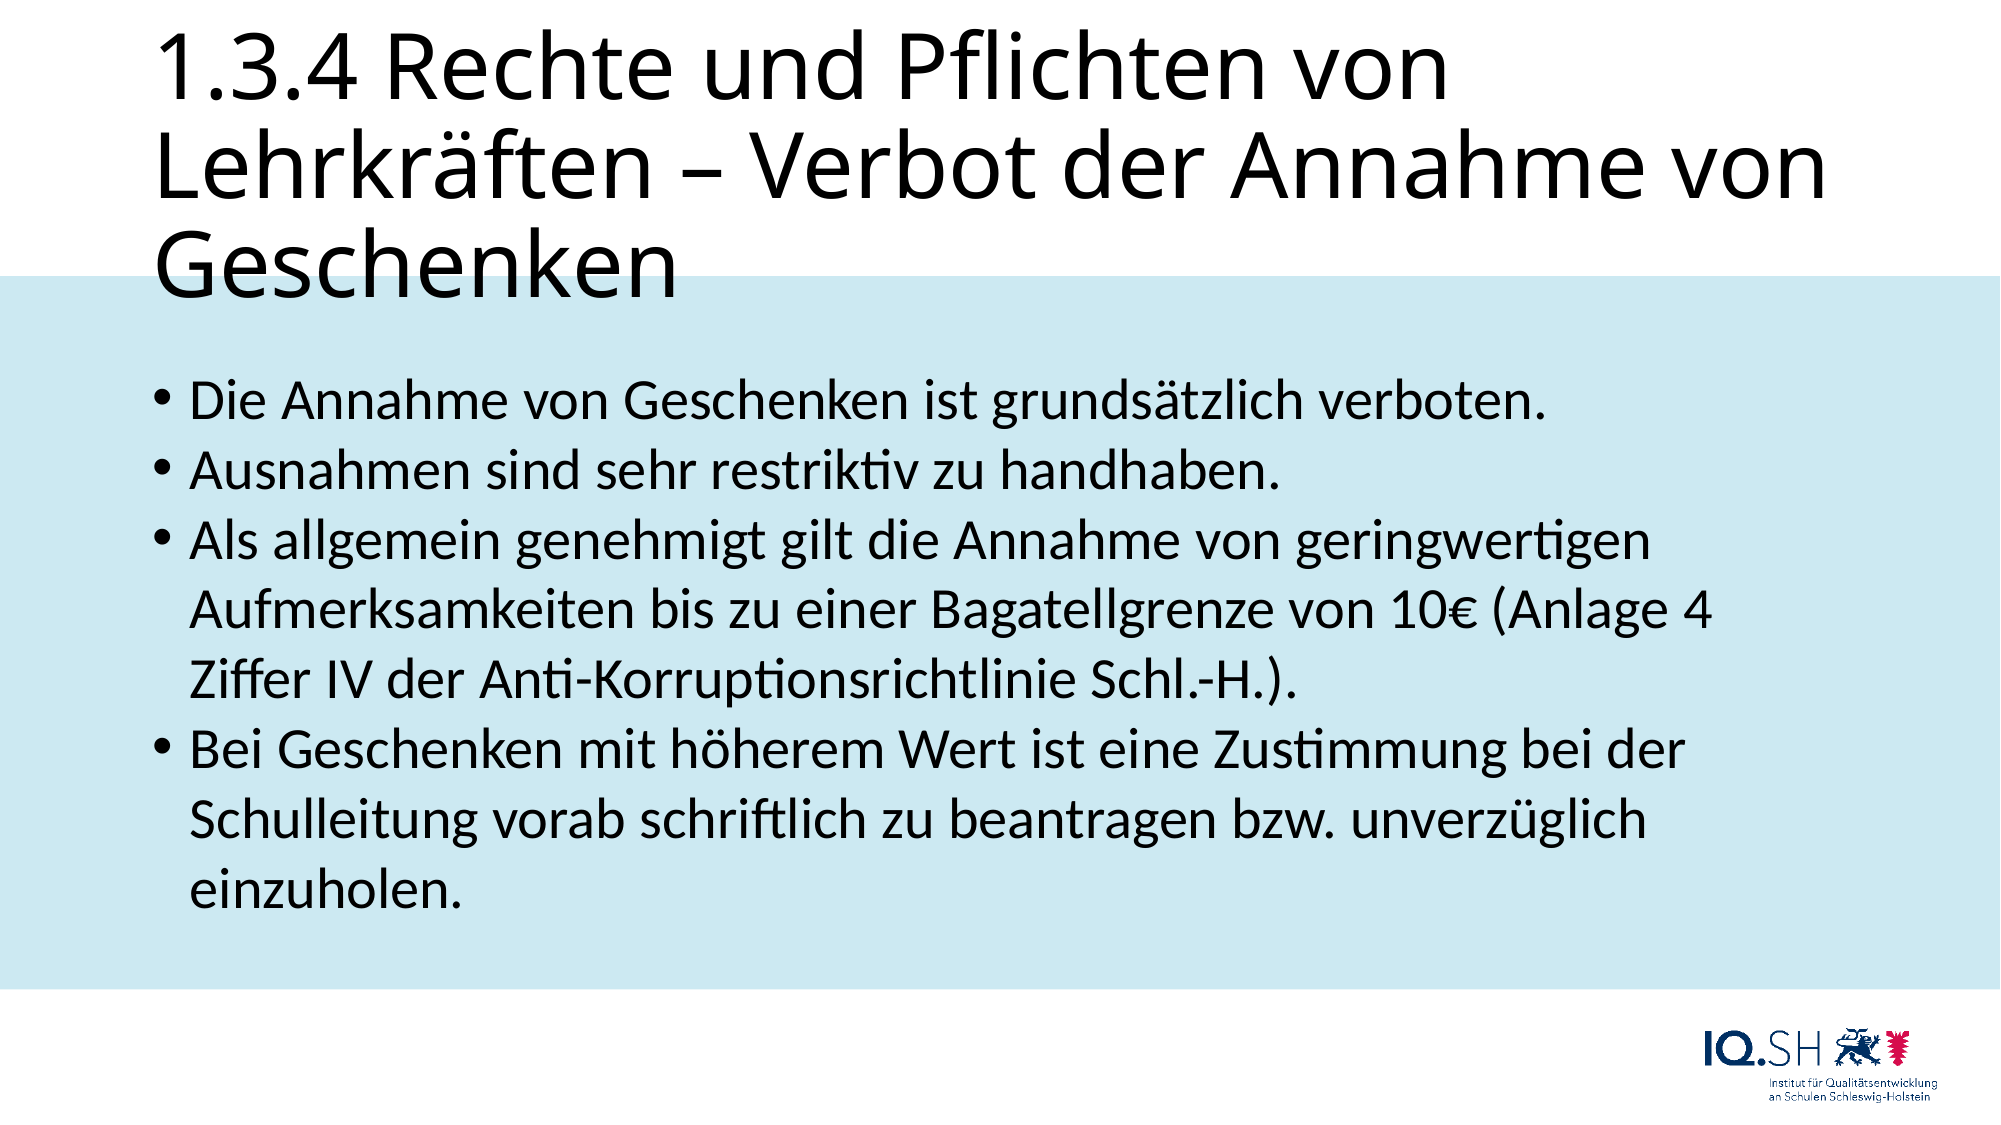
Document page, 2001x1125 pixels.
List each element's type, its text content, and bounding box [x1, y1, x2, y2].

picture [1705, 1028, 1937, 1103]
list Die Annahme von Geschenken ist grundsätzlich verboten. Ausnahmen sind sehr restriktiv zu handhaben. Als allgemein genehmigt gilt die Annahme von geringwertigen Aufmerksamkeiten bis zu einer Bagatellgrenze von 10€ (Anlage 4 Ziffer IV der Anti-Korruptionsrichtlinie Schl.-H.). Bei Geschenken mit höherem Wert ist eine Zustimmung bei der Schulleitung vorab schriftlich zu beantragen bzw. unverzüglich einzuholen. [137, 299, 1863, 982]
title 1.3.4 Rechte und Pflichten von Lehrkräften – Verbot der Annahme von Geschenken [137, 59, 1863, 278]
